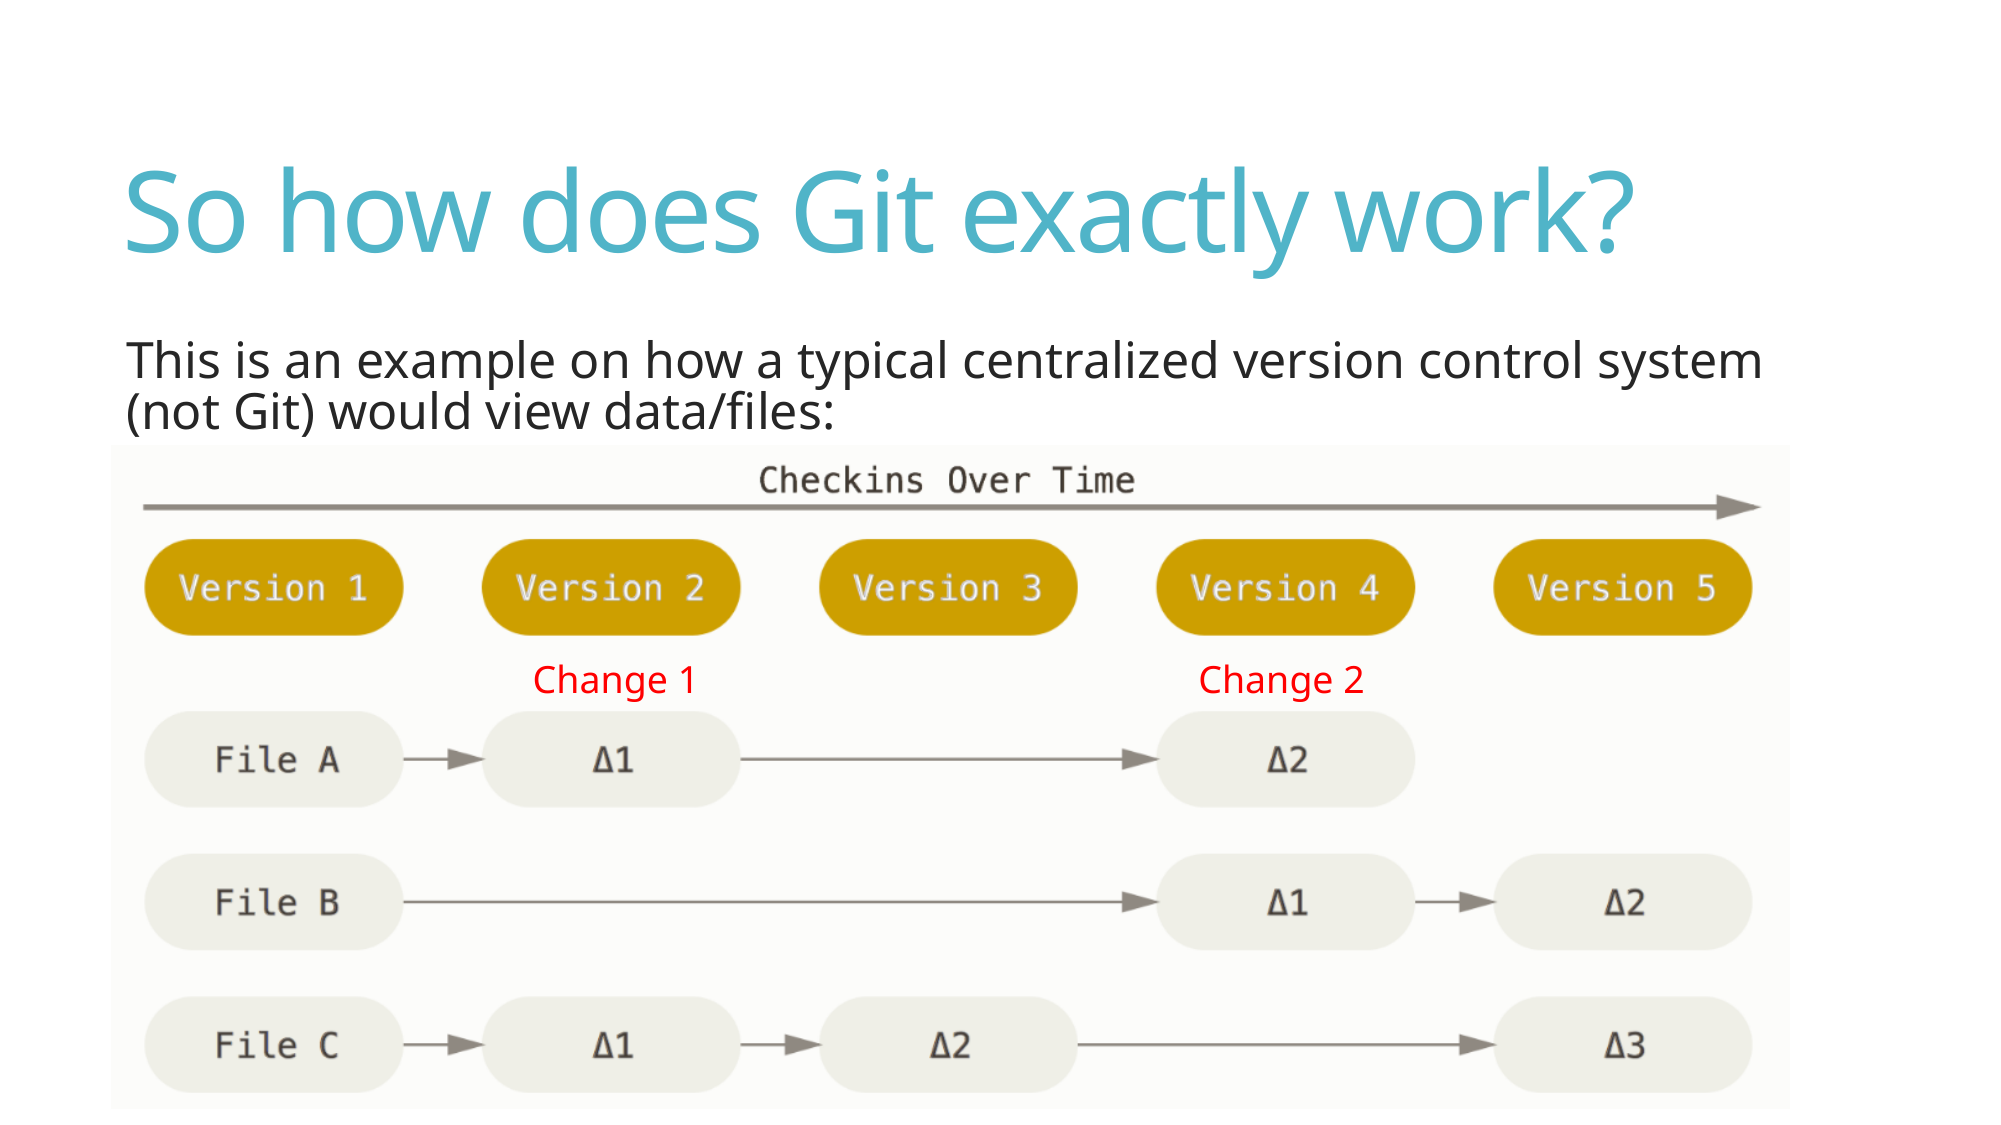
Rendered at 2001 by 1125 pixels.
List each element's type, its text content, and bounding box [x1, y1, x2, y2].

picture [110, 445, 1790, 1109]
list This is an example on how a typical centralized version control system (not Git) would view data/files: [111, 329, 1876, 948]
title So how does Git exactly work? [107, 81, 1875, 354]
